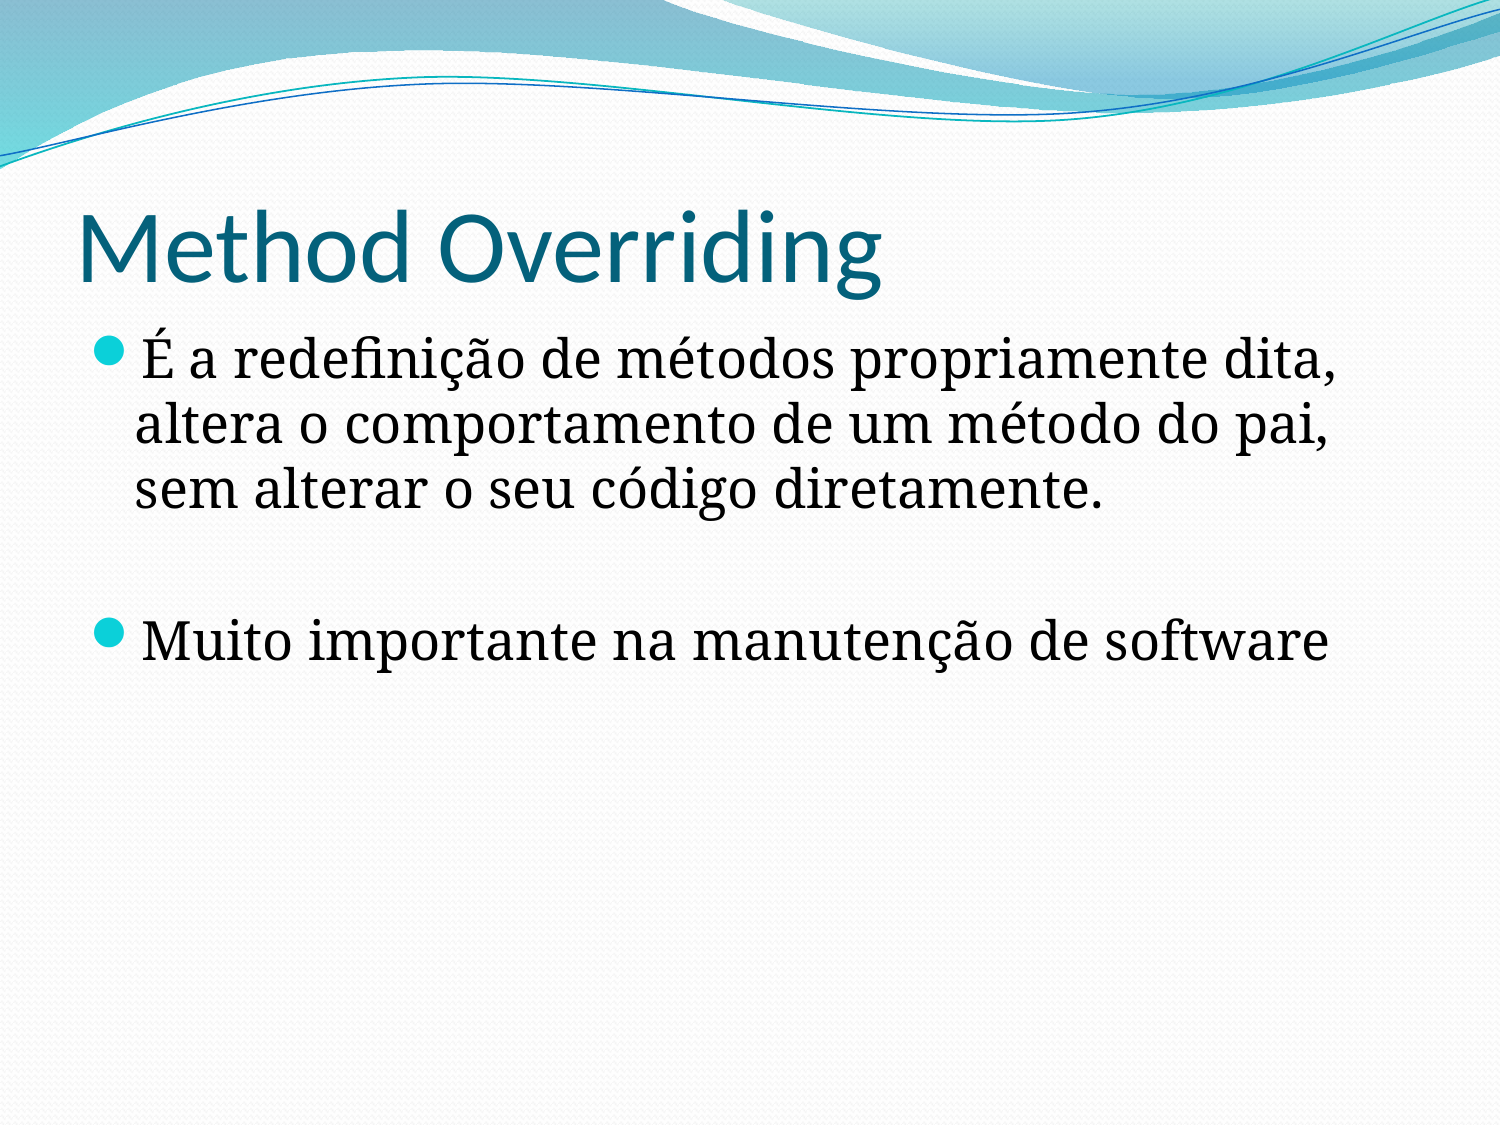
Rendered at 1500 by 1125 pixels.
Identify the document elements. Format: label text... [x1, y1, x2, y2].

title Method Overriding [75, 115, 1425, 303]
list É a redefinição de métodos propriamente dita, altera o comportamento de um método do pai, sem alterar o seu código diretamente. Muito importante na manutenção de software [75, 317, 1425, 1038]
